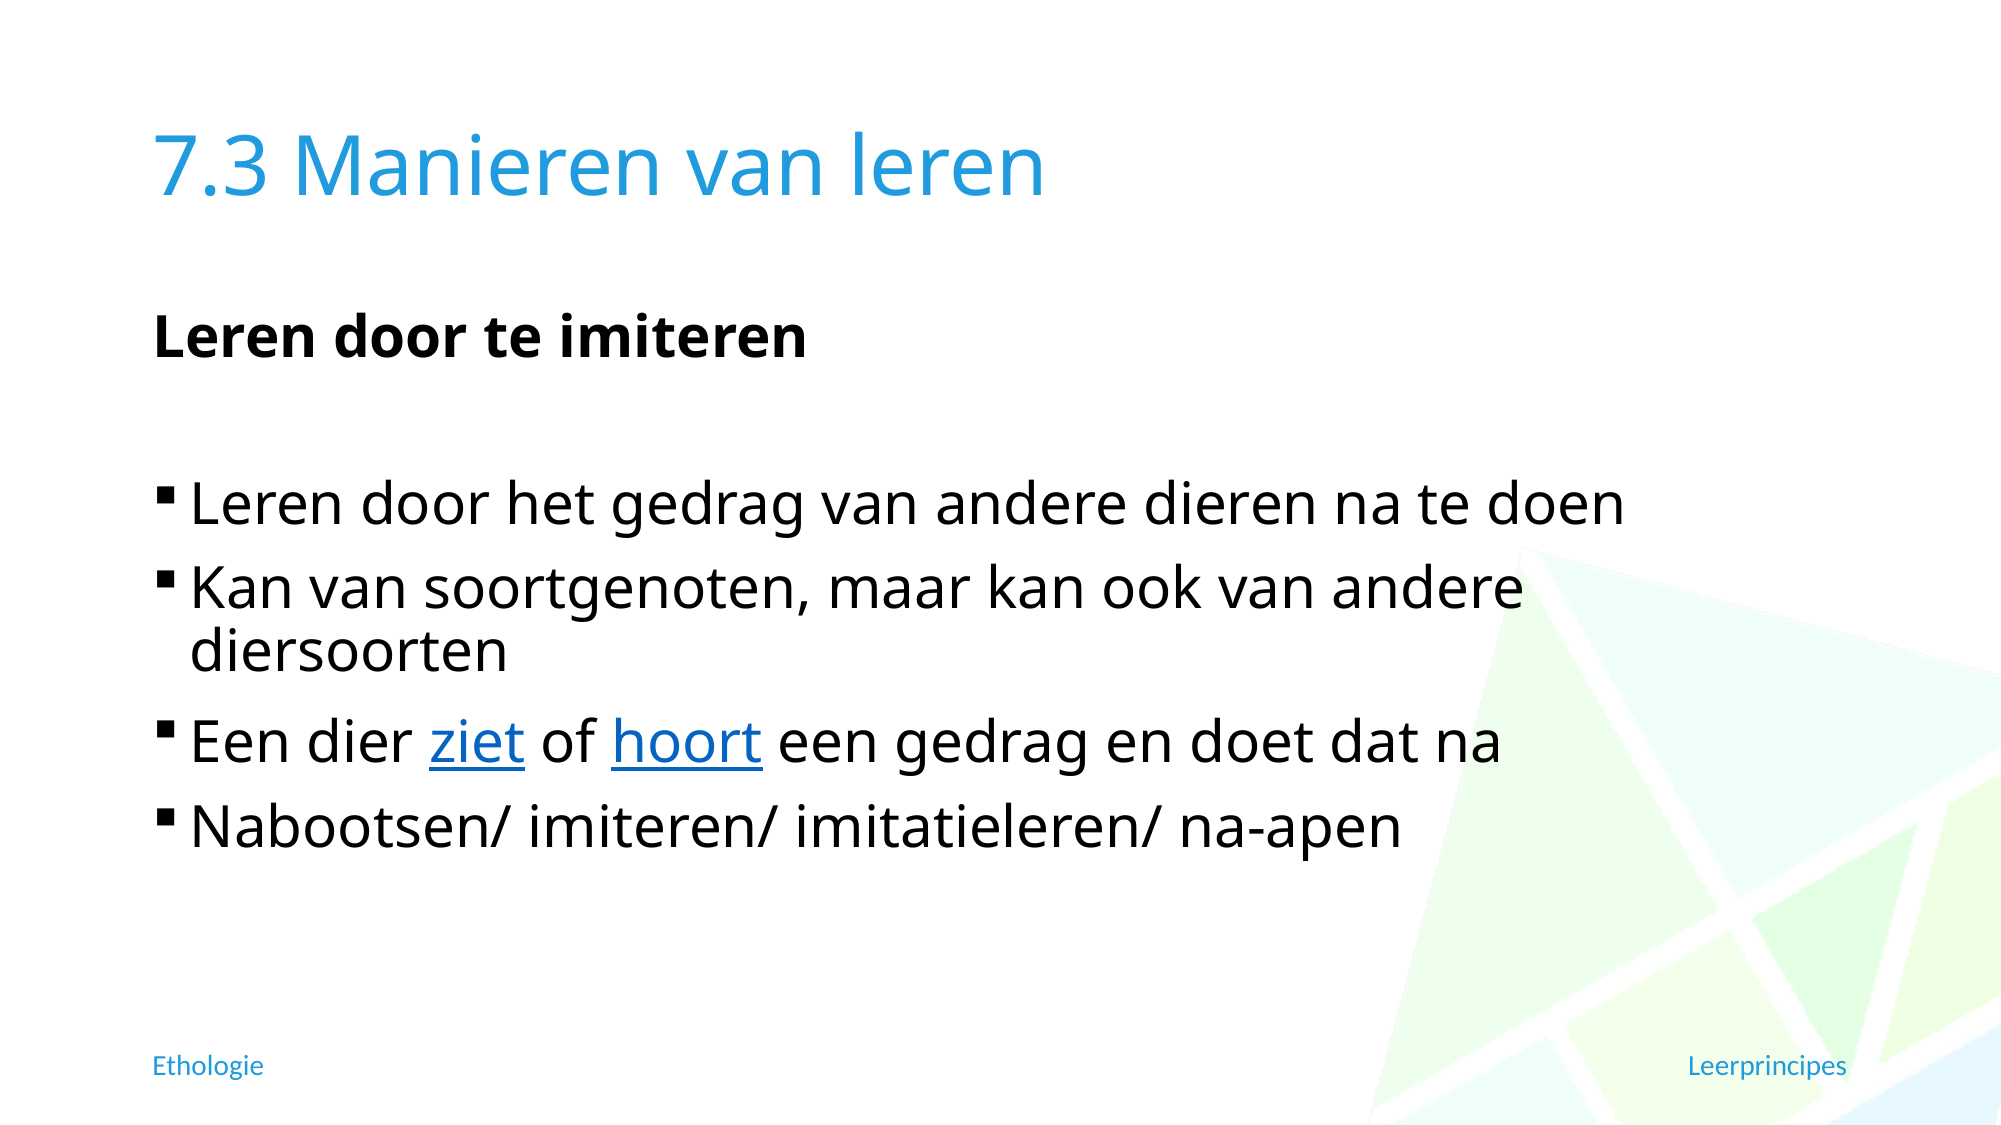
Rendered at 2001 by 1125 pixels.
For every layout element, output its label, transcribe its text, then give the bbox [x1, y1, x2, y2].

list Leren door te imiteren Leren door het gedrag van andere dieren na te doen Kan van soortgenoten, maar kan ook van andere diersoorten Een dier ziet of hoort een gedrag en doet dat na Nabootsen/ imiteren/ imitatieleren/ na-apen [137, 299, 1863, 1014]
list Ethologie [137, 1042, 588, 1103]
list Leerprincipes [1412, 1042, 1863, 1103]
title 7.3 Manieren van leren [137, 59, 1863, 278]
